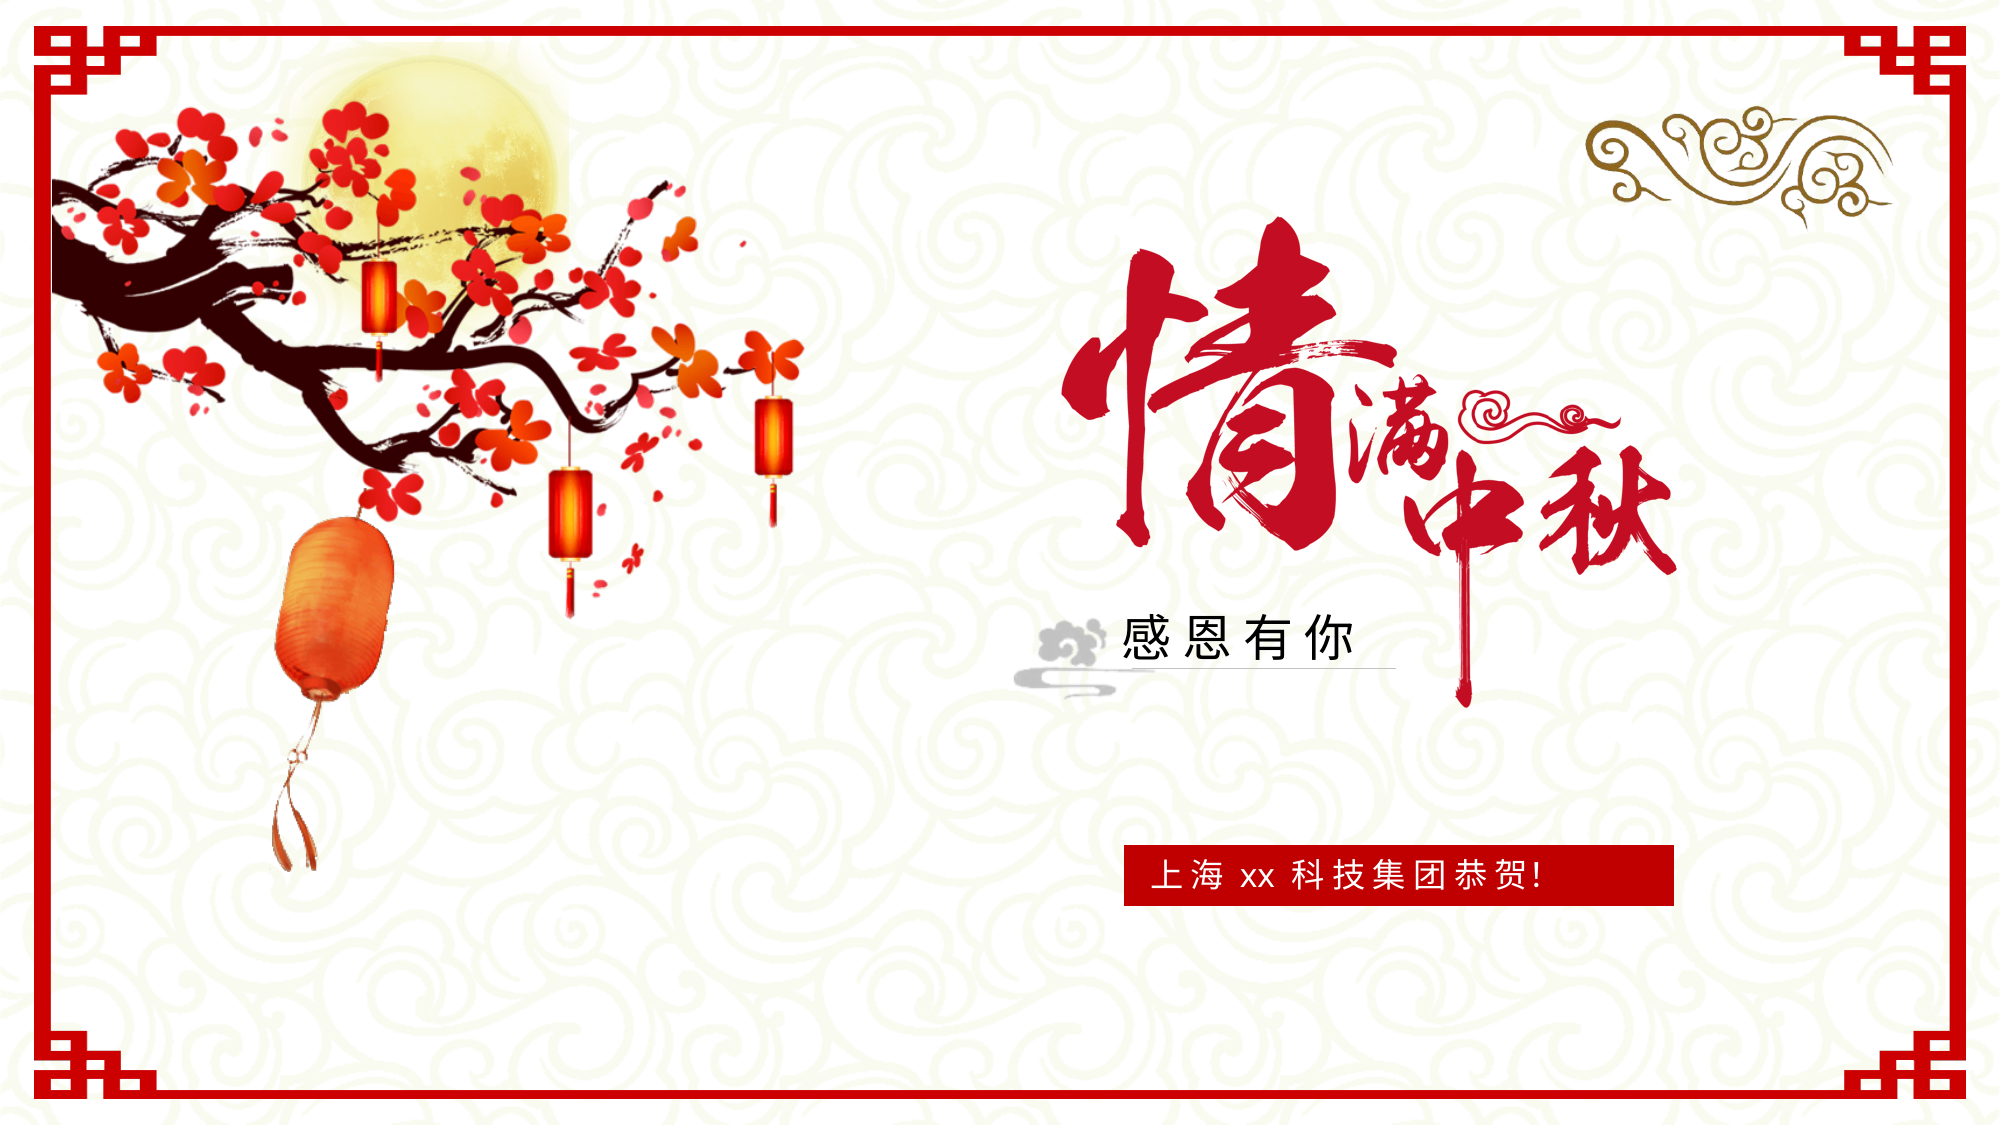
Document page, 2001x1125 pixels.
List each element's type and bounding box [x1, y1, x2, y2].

text_box [52, 42, 819, 917]
text_box [840, 430, 1472, 900]
picture [0, 0, 2000, 1125]
text_box [1124, 845, 1674, 906]
